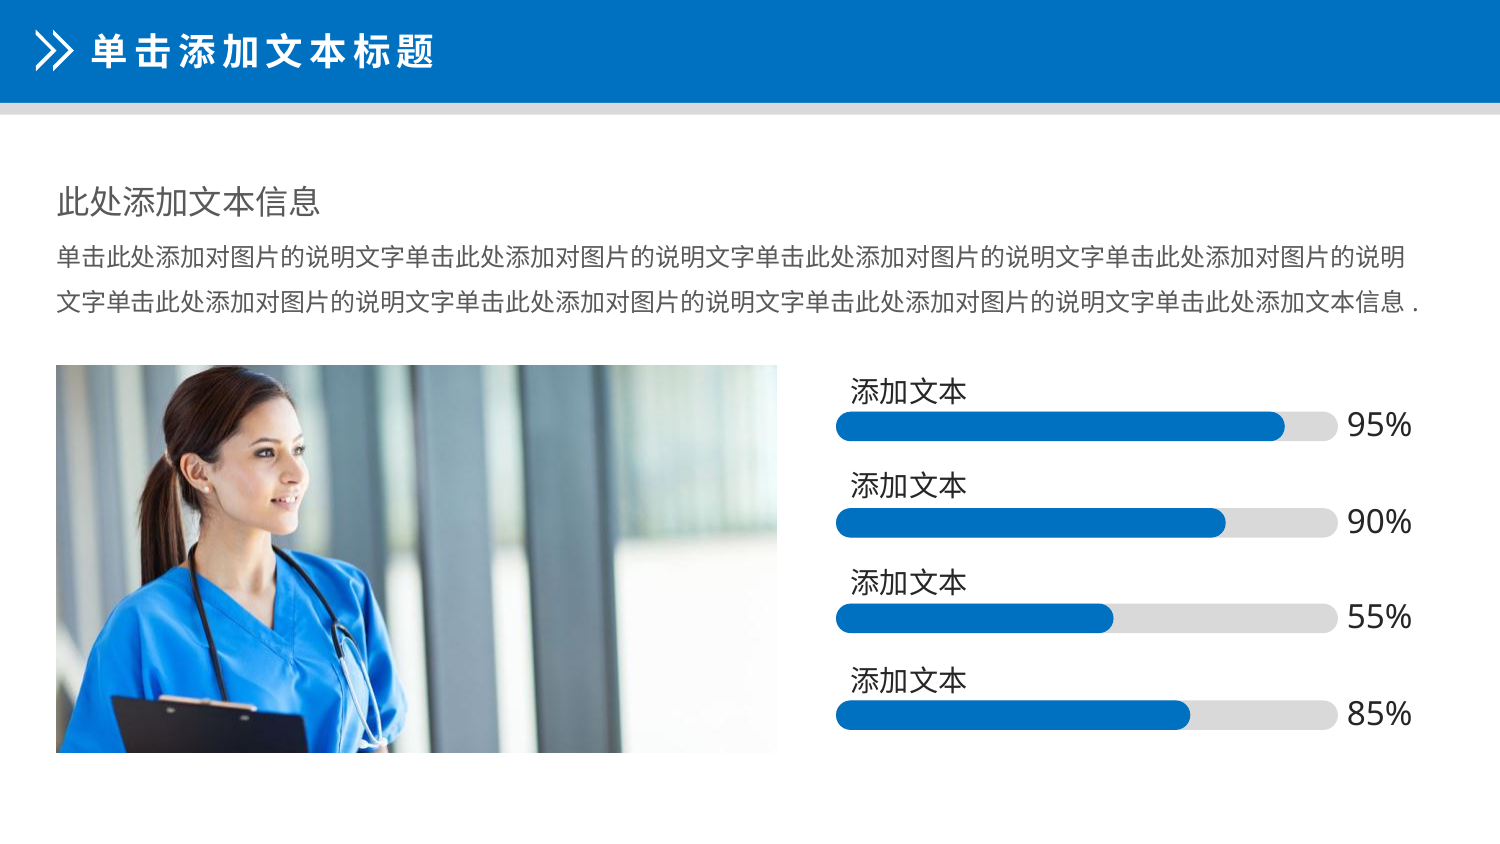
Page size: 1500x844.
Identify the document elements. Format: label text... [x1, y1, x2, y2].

text_box [833, 698, 1193, 733]
text_box 单击添加文本标题 [76, 20, 450, 80]
picture [56, 365, 778, 753]
text_box [1216, 506, 1332, 540]
text_box [833, 601, 1116, 636]
text_box 85% [1332, 684, 1439, 740]
text_box 55% [1332, 588, 1439, 643]
text_box [1176, 698, 1332, 733]
text_box 添加文本 [835, 366, 1073, 416]
text_box 添加文本 [835, 556, 1073, 607]
text_box [0, 0, 1500, 101]
text_box 此处添加文本信息 单击此处添加对图片的说明文字单击此处添加对图片的说明文字单击此处添加对图片的说明文字单击此处添加对图片的说明文字单击此处添加对图片的说明文字单击此处添加对图片的说明文字单击此处添加对图片的说明文字单击此处添加文本信息. [41, 173, 1439, 332]
text_box [833, 409, 1287, 444]
text_box 添加文本 [835, 654, 1073, 705]
text_box [1101, 601, 1332, 636]
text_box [20, 35, 69, 66]
text_box [1273, 409, 1332, 444]
text_box [0, 101, 1500, 117]
text_box 添加文本 [835, 460, 1073, 510]
text_box [833, 506, 1228, 540]
text_box 90% [1332, 492, 1439, 548]
text_box 95% [1332, 396, 1439, 451]
